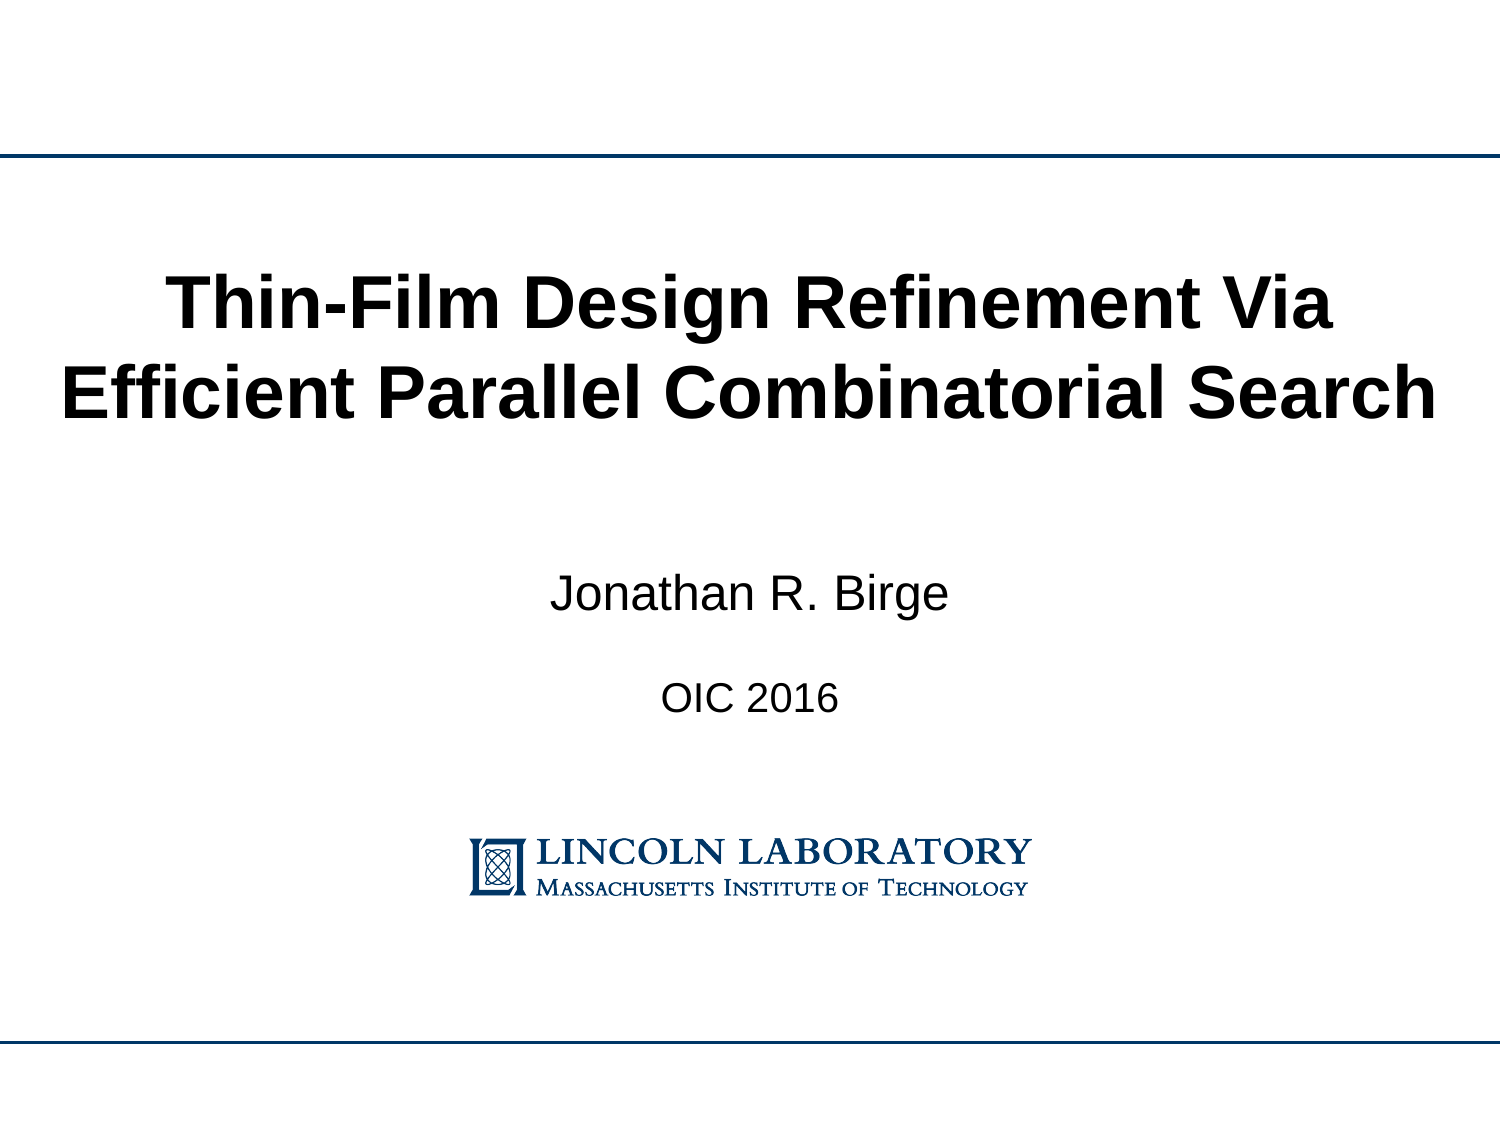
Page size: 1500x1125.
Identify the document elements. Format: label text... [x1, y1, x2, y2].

picture [469, 838, 1032, 896]
subtitle Jonathan R. Birge OIC 2016 [135, 492, 1364, 788]
title Thin-Film Design Refinement Via Efficient Parallel Combinatorial Search [0, 227, 1500, 442]
